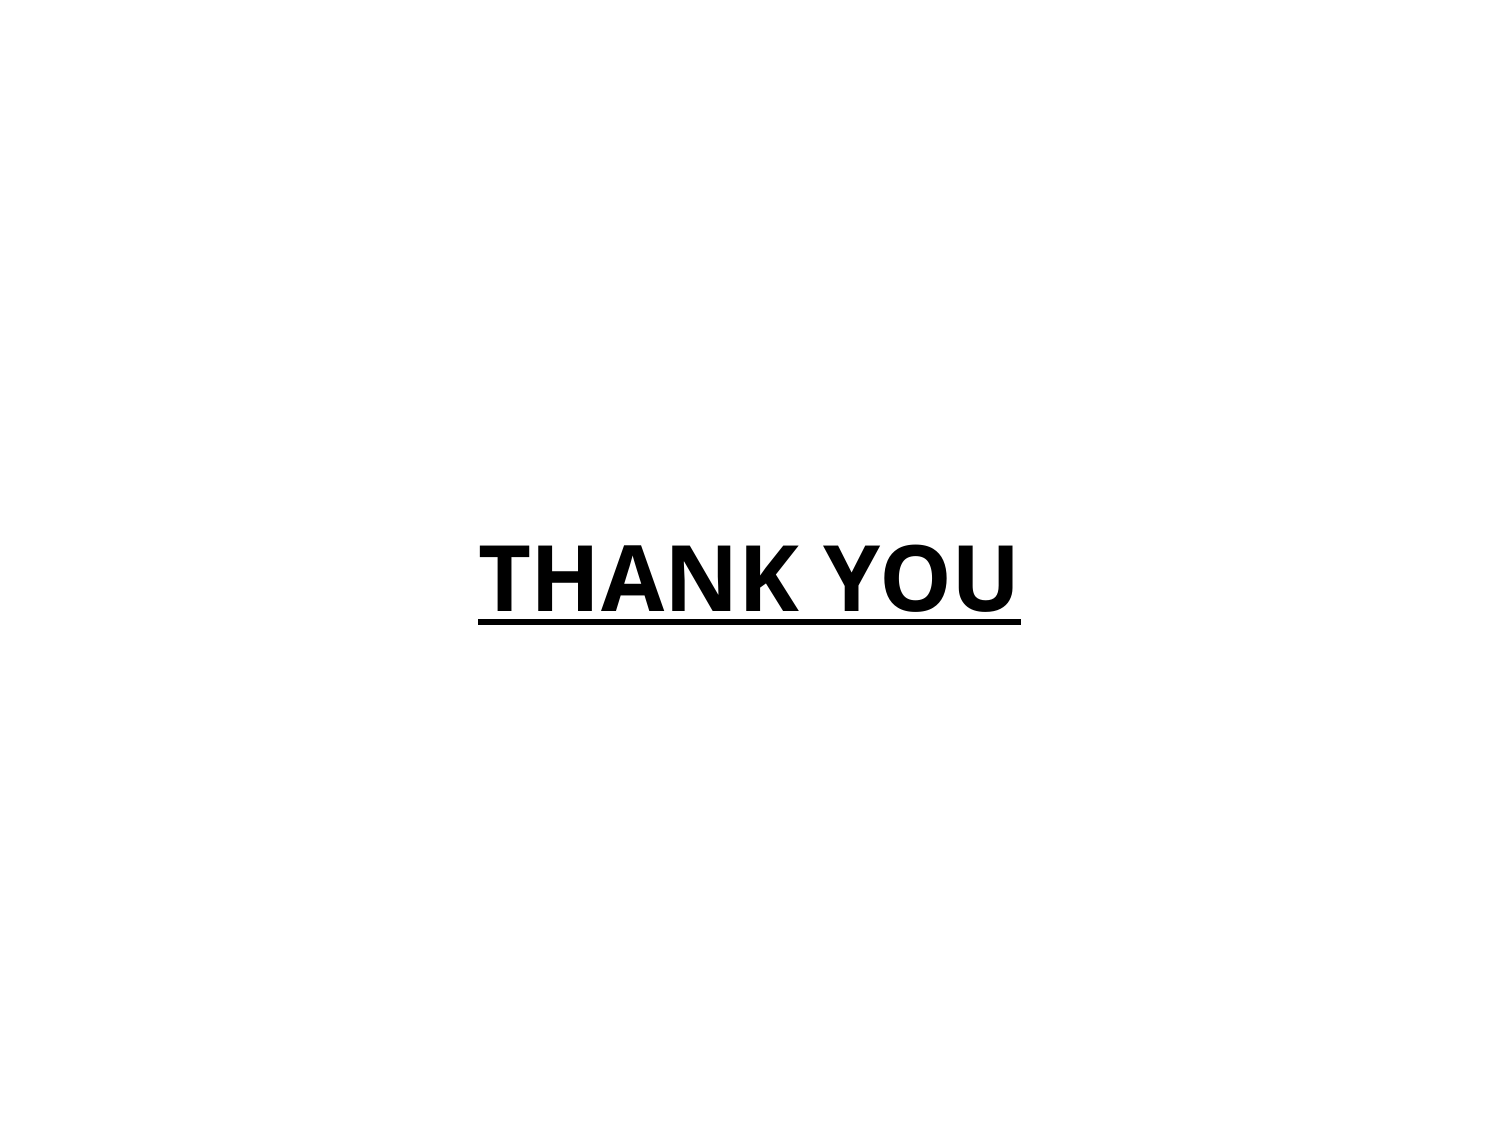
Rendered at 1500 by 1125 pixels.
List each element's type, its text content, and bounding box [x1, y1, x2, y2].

text_box THANK YOU [74, 512, 1425, 700]
